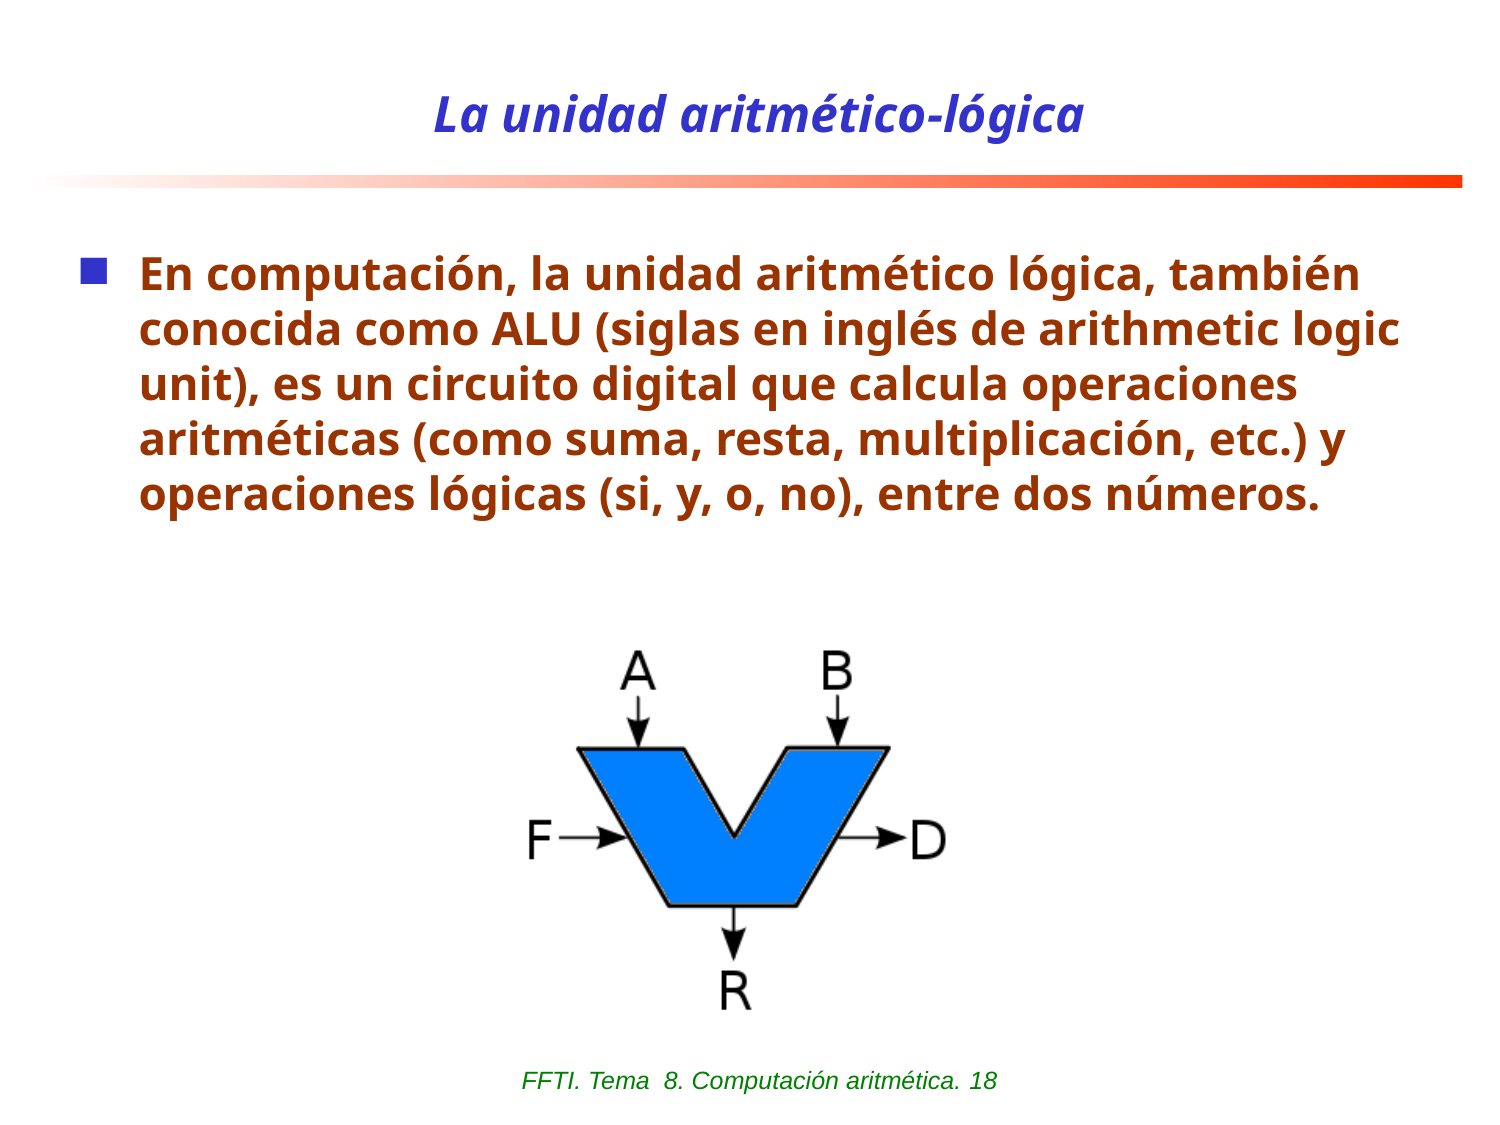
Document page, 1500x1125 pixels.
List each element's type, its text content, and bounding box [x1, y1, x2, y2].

footer FFTI. Tema 8. Computación aritmética. 18 [68, 1056, 1451, 1103]
picture [419, 599, 1024, 1054]
list En computación, la unidad aritmético lógica, también conocida como ALU (siglas en inglés de arithmetic logic unit), es un circuito digital que calcula operaciones aritméticas (como suma, resta, multiplicación, etc.) y operaciones lógicas (si, y, o, no), entre dos números. [68, 237, 1451, 601]
title La unidad aritmético-lógica [68, 49, 1451, 176]
